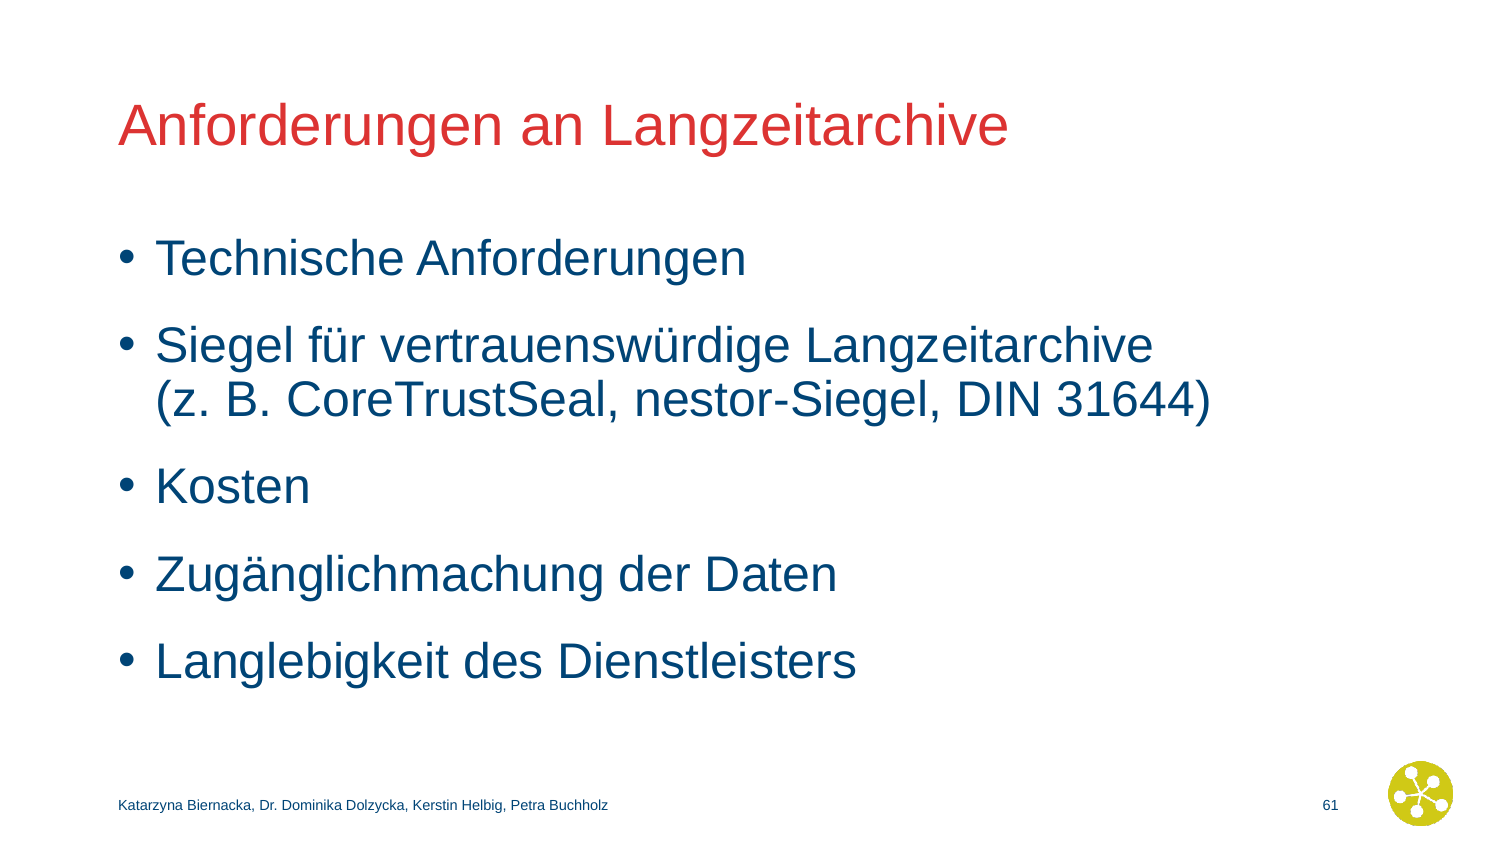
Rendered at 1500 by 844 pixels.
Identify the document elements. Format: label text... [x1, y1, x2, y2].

picture [1388, 761, 1453, 826]
footer Katarzyna Biernacka, Dr. Dominika Dolzycka, Kerstin Helbig, Petra Buchholz [103, 782, 695, 827]
list Technische Anforderungen Siegel für vertrauenswürdige Langzeitarchive (z. B. CoreTrustSeal, nestor-Siegel, DIN 31644) Kosten Zugänglichmachung der Daten Langlebigkeit des Dienstleisters [103, 224, 1397, 760]
title Anforderungen an Langzeitarchive [103, 44, 1397, 208]
slide_number 60 [1016, 782, 1354, 827]
